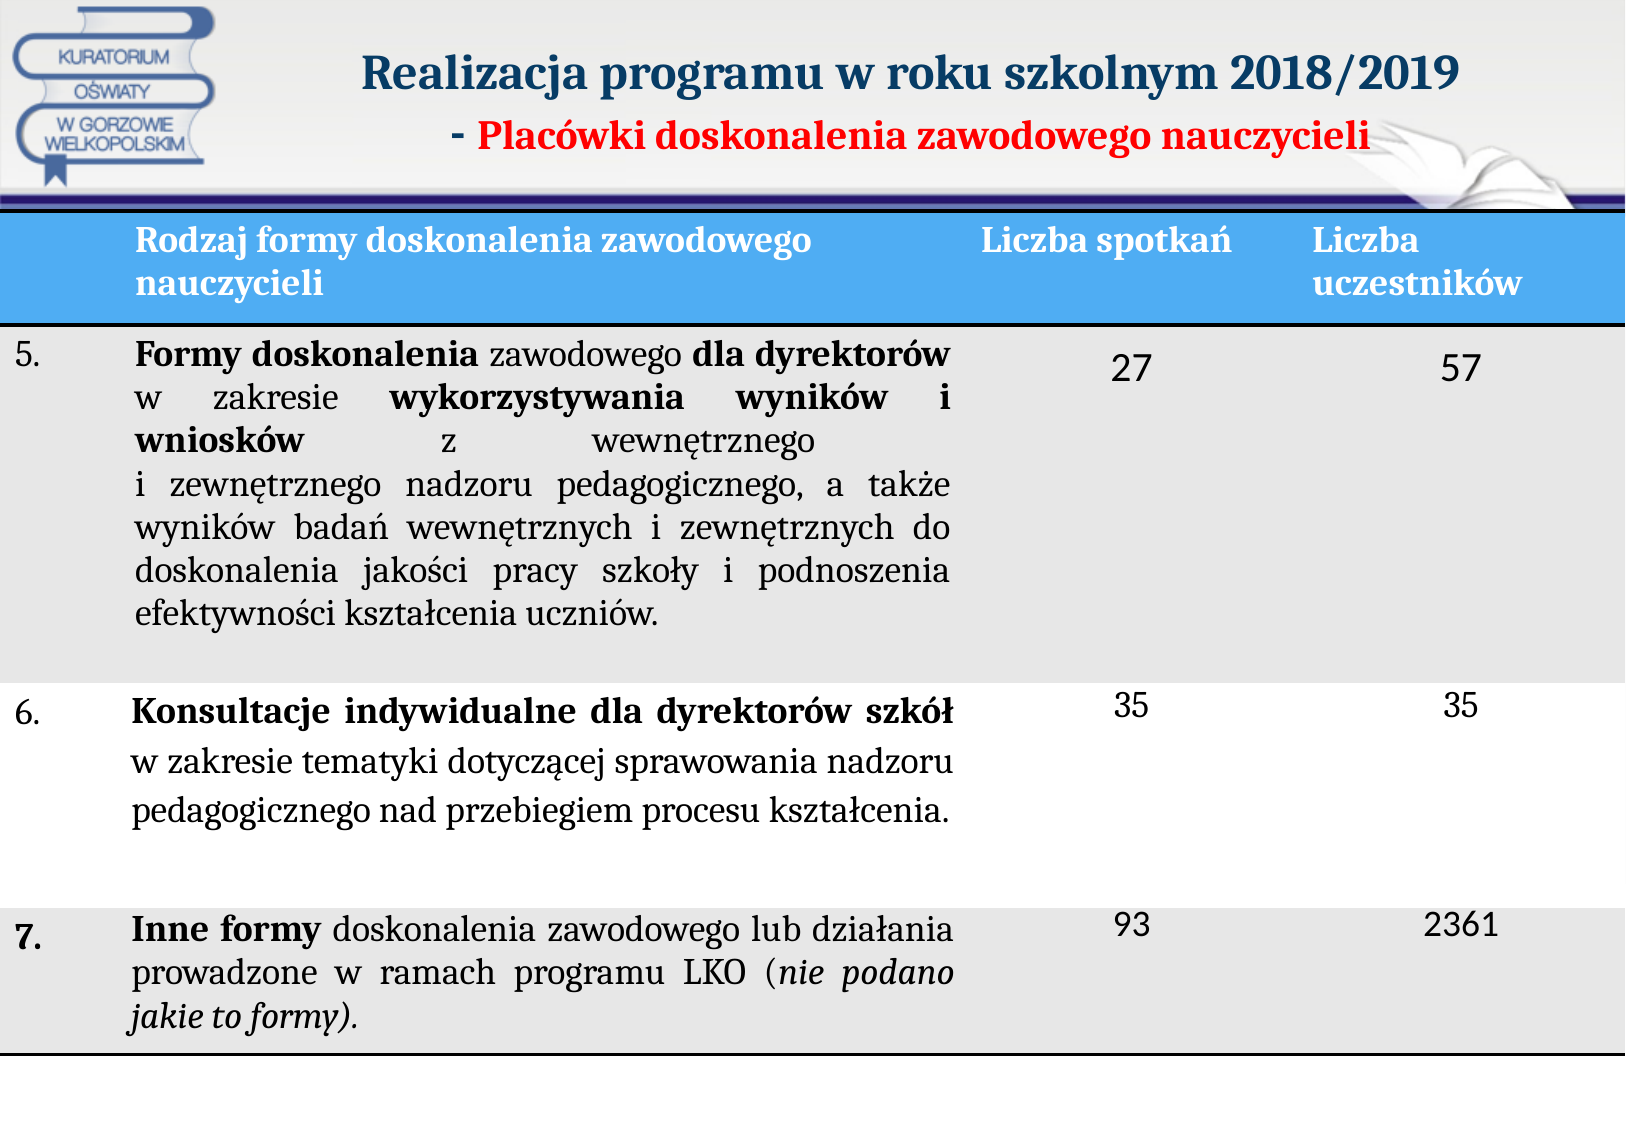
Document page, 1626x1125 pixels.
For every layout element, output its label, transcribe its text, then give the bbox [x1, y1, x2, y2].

table_cell Konsultacje indywidualne dla dyrektorów szkół w zakresie tematyki dotyczącej sprawowania nadzoru pedagogicznego nad przebiegiem procesu kształcenia. [120, 683, 966, 908]
table_cell Inne formy doskonalenia zawodowego lub działania prowadzone w ramach programu LKO (nie podano jakie to formy). [120, 908, 966, 1053]
title Realizacja programu w roku szkolnym 2018/2019 - Placówki doskonalenia zawodowego nauczycieli [221, 23, 1600, 176]
table_cell 5. [0, 327, 120, 683]
table_cell 2361 [1297, 908, 1625, 1053]
table_cell 7. [0, 908, 120, 1053]
table_cell 57 [1297, 327, 1625, 683]
picture [0, 0, 1626, 1125]
table_header Rodzaj formy doskonalenia zawodowego nauczycieli [120, 213, 966, 323]
table_cell 27 [966, 327, 1297, 683]
table_cell 35 [1297, 683, 1625, 908]
table_header [0, 213, 120, 323]
table_cell 35 [966, 683, 1297, 908]
table_cell Formy doskonalenia zawodowego dla dyrektorów w zakresie wykorzystywania wyników i wniosków z wewnętrznego i zewnętrznego nadzoru pedagogicznego, a także wyników badań wewnętrznych i zewnętrznych do doskonalenia jakości pracy szkoły i podnoszenia efektywności kształcenia uczniów. [120, 327, 966, 683]
table_header Liczba uczestników [1297, 213, 1625, 323]
table_cell 93 [966, 908, 1297, 1053]
table_header Liczba spotkań [966, 213, 1297, 323]
table_cell 6. [0, 683, 120, 908]
